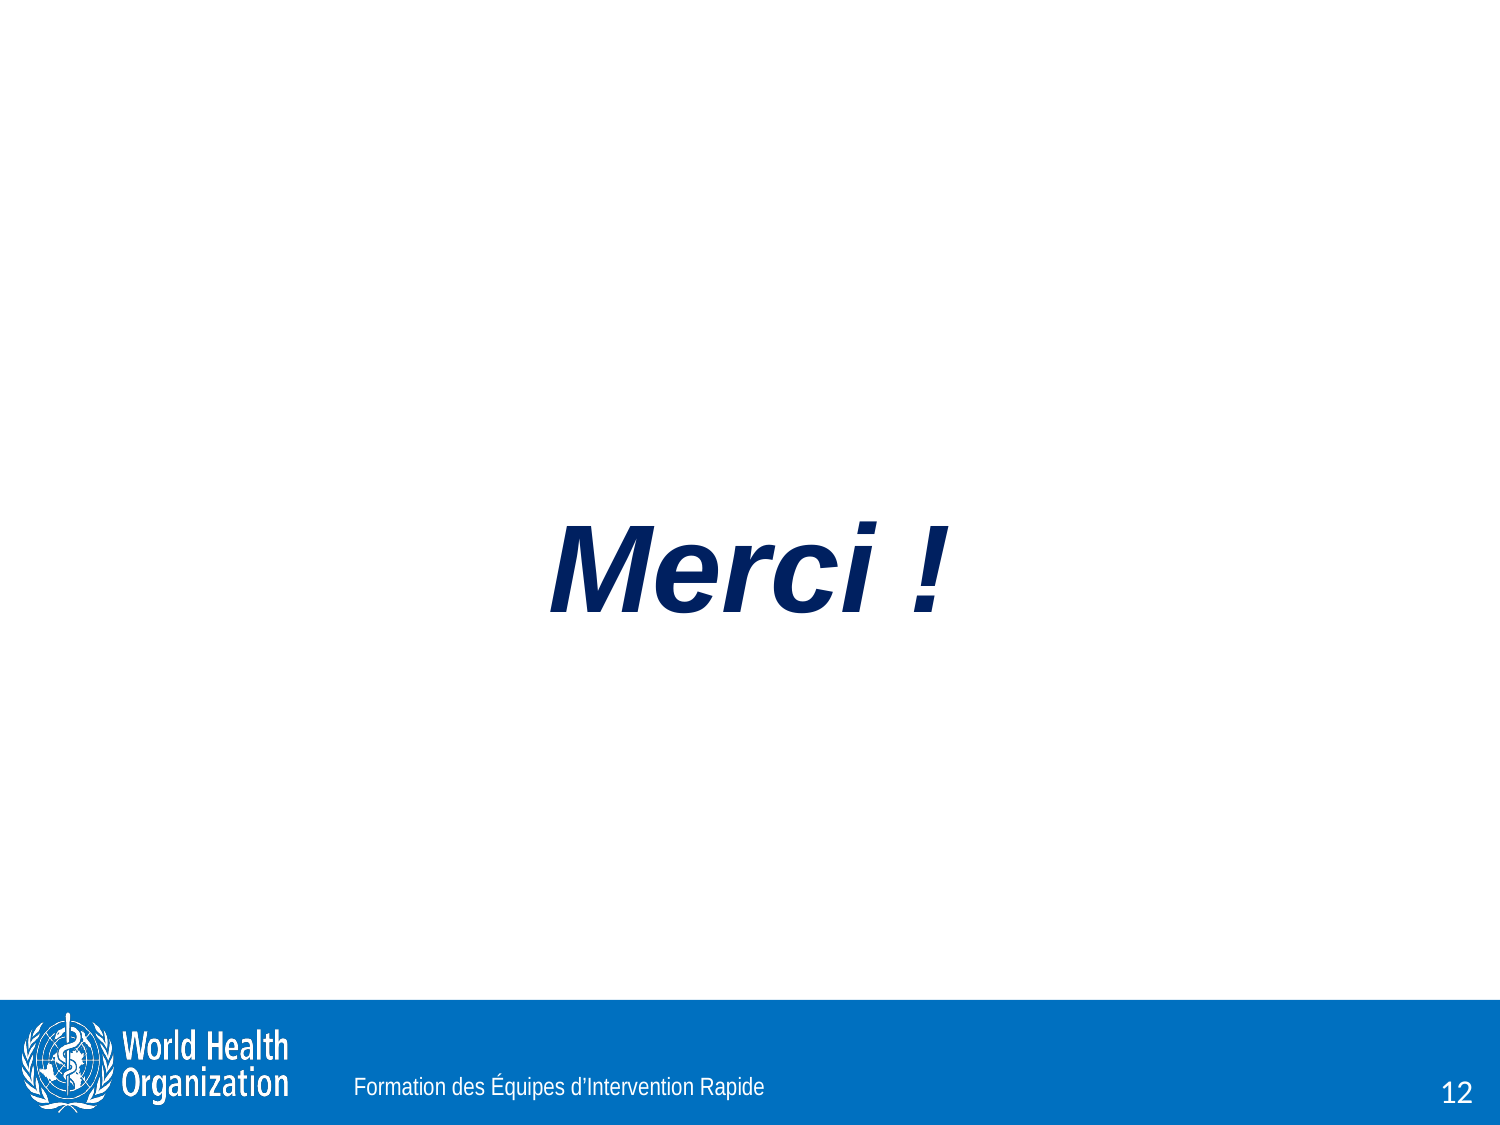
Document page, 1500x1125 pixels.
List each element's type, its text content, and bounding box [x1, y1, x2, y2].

picture [21, 1012, 288, 1113]
title Merci ! [75, 468, 1425, 657]
